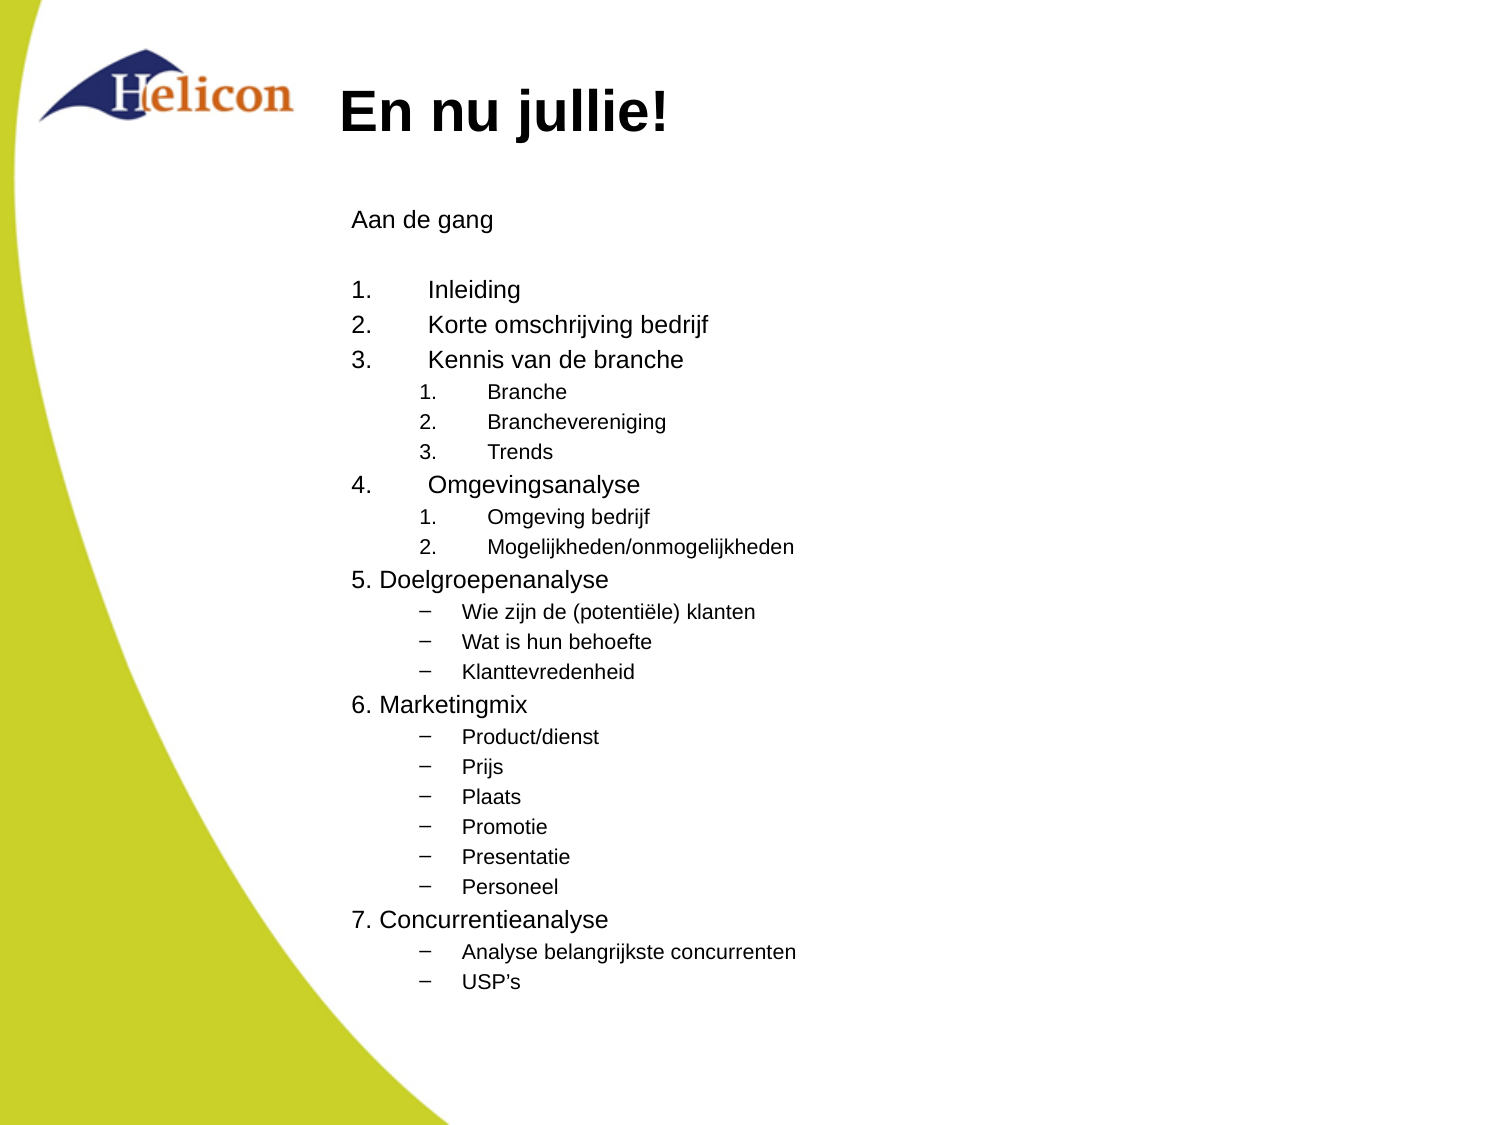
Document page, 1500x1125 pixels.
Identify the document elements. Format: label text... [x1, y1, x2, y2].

picture [0, 0, 1500, 1125]
list Aan de gang Inleiding Korte omschrijving bedrijf Kennis van de branche Branche Branchevereniging Trends Omgevingsanalyse Omgeving bedrijf Mogelijkheden/onmogelijkheden 5. Doelgroepenanalyse Wie zijn de (potentiële) klanten Wat is hun behoefte Klanttevredenheid 6. Marketingmix Product/dienst Prijs Plaats Promotie Presentatie Personeel 7. Concurrentieanalyse Analyse belangrijkste concurrenten USP’s [336, 196, 1425, 1005]
title En nu jullie! [324, 54, 1415, 161]
